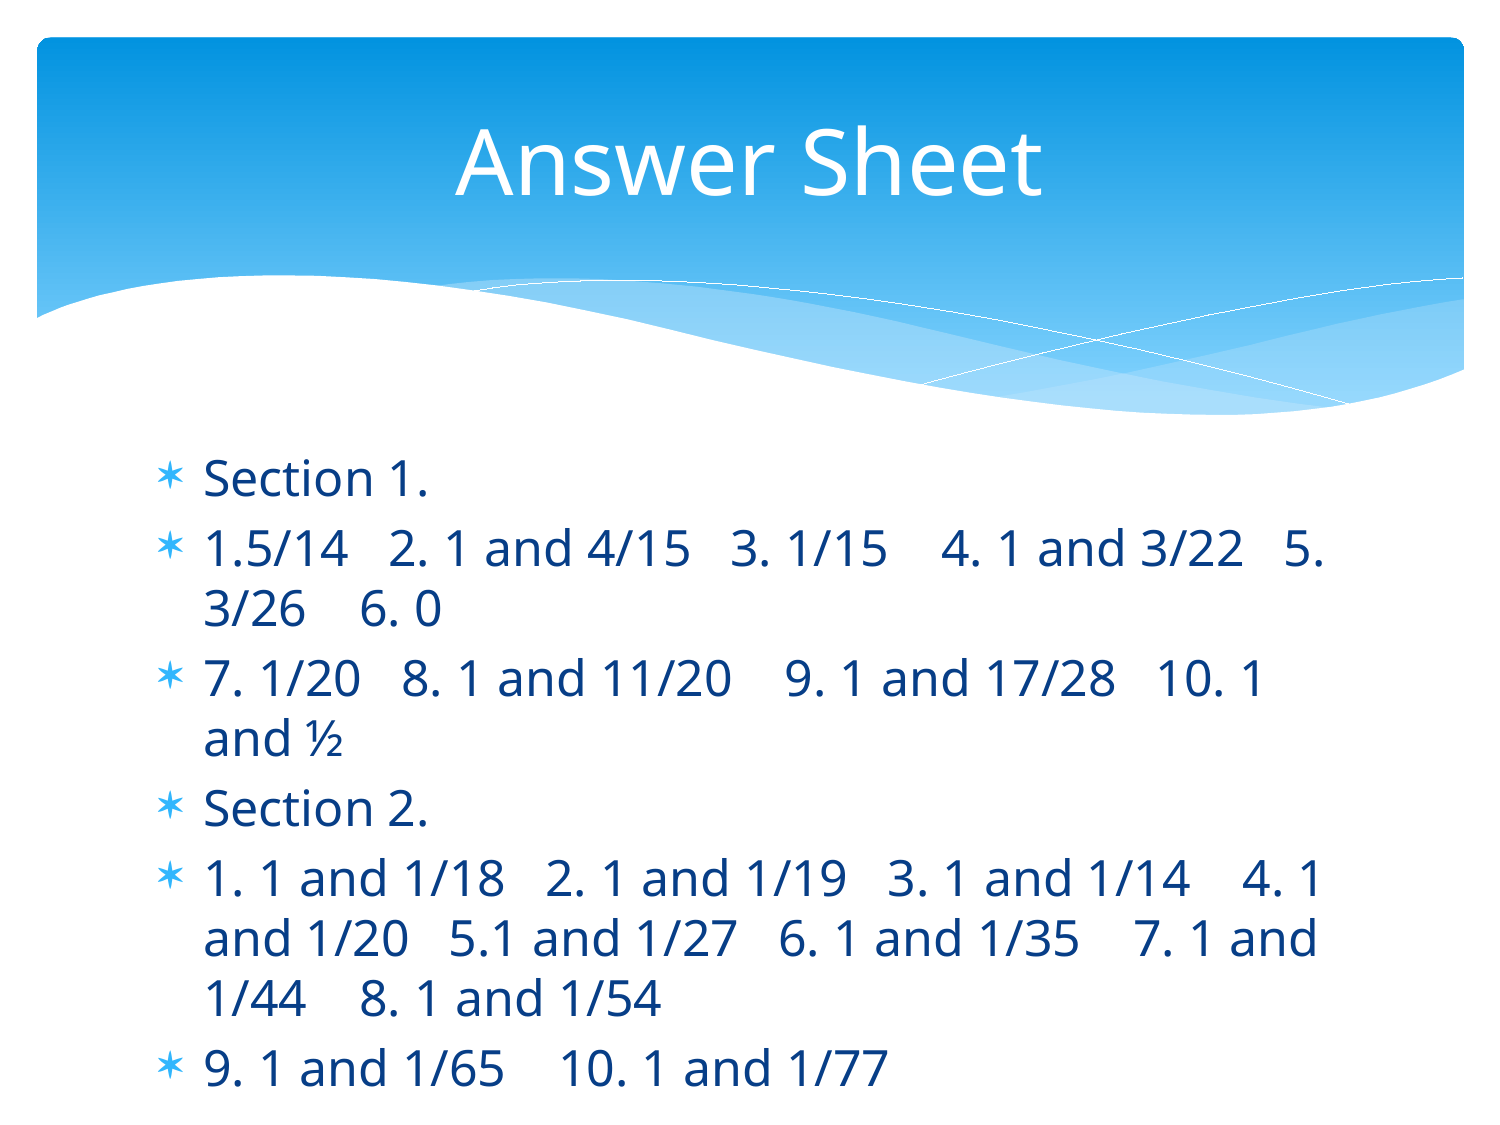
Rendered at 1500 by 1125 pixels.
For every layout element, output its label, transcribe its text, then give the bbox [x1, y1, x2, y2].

title Answer Sheet [75, 55, 1425, 261]
list Section 1. 1.5/14 2. 1 and 4/15 3. 1/15 4. 1 and 3/22 5. 3/26 6. 0 7. 1/20 8. 1 and 11/20 9. 1 and 17/28 10. 1 and ½ Section 2. 1. 1 and 1/18 2. 1 and 1/19 3. 1 and 1/14 4. 1 and 1/20 5.1 and 1/27 6. 1 and 1/35 7. 1 and 1/44 8. 1 and 1/54 9. 1 and 1/65 10. 1 and 1/77 [143, 438, 1359, 1005]
